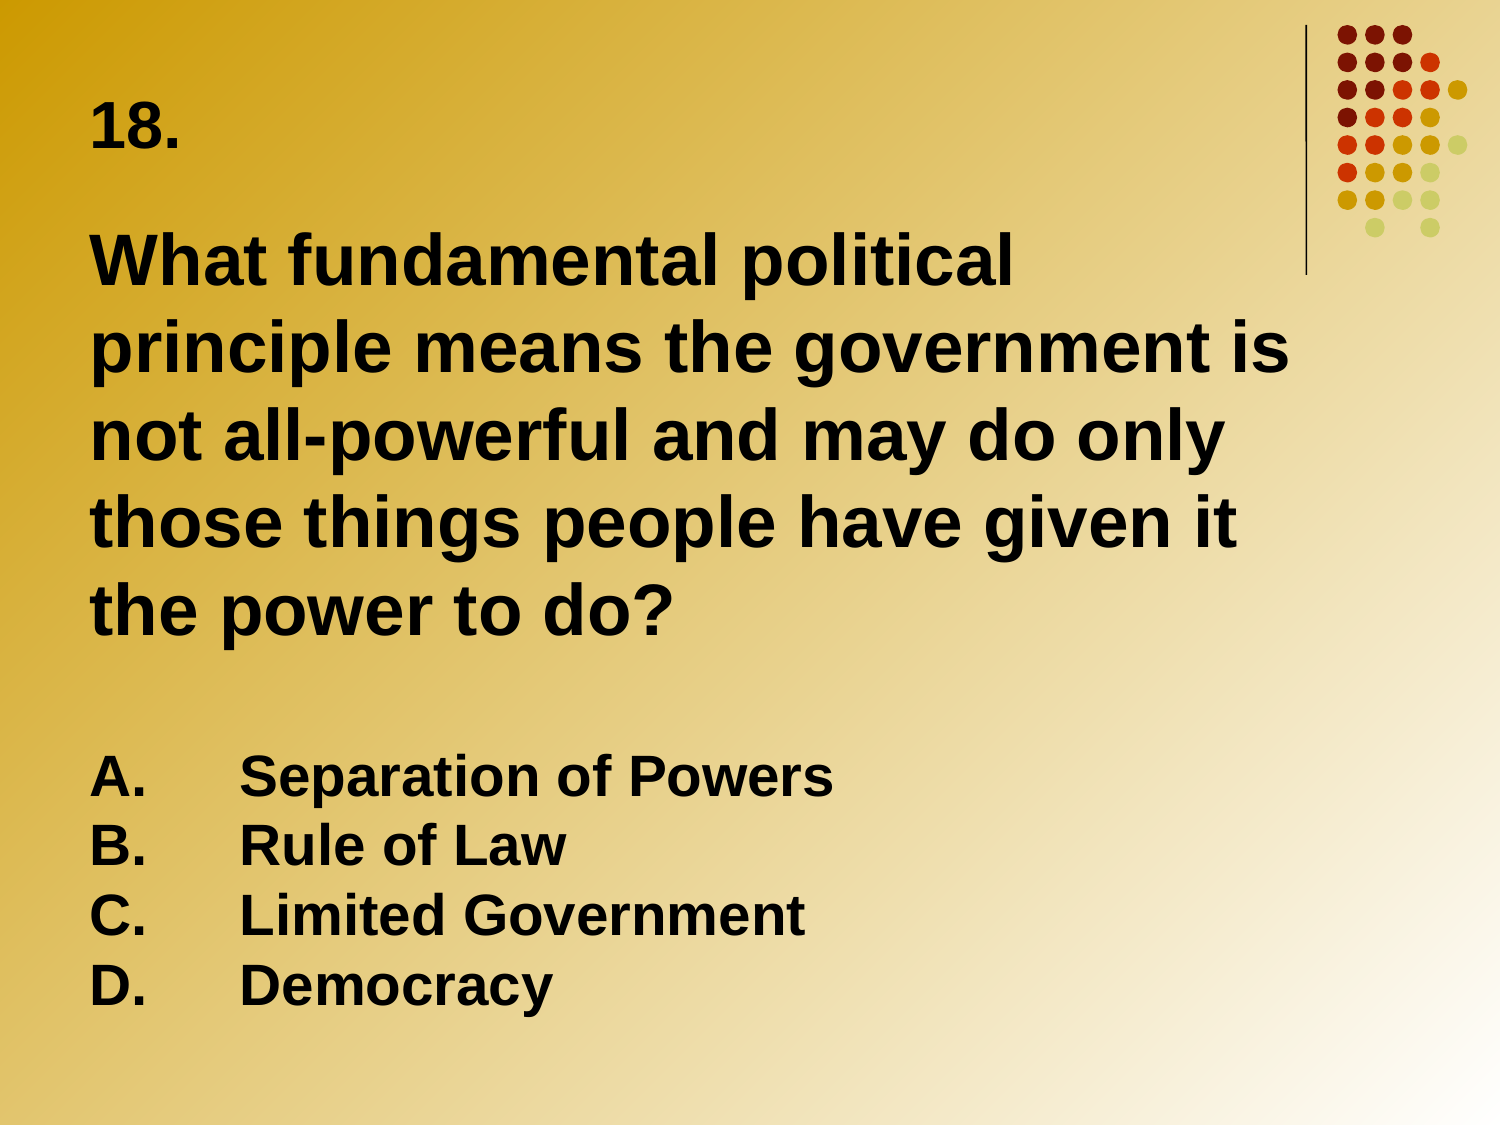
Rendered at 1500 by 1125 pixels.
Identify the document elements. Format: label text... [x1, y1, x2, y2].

text_box What fundamental political principle means the government is not all-powerful and may do only those things people have given it the power to do? A. Separation of Powers B. Rule of Law C. Limited Government D. Democracy [75, 812, 1313, 1025]
text_box 18. [75, 74, 338, 170]
